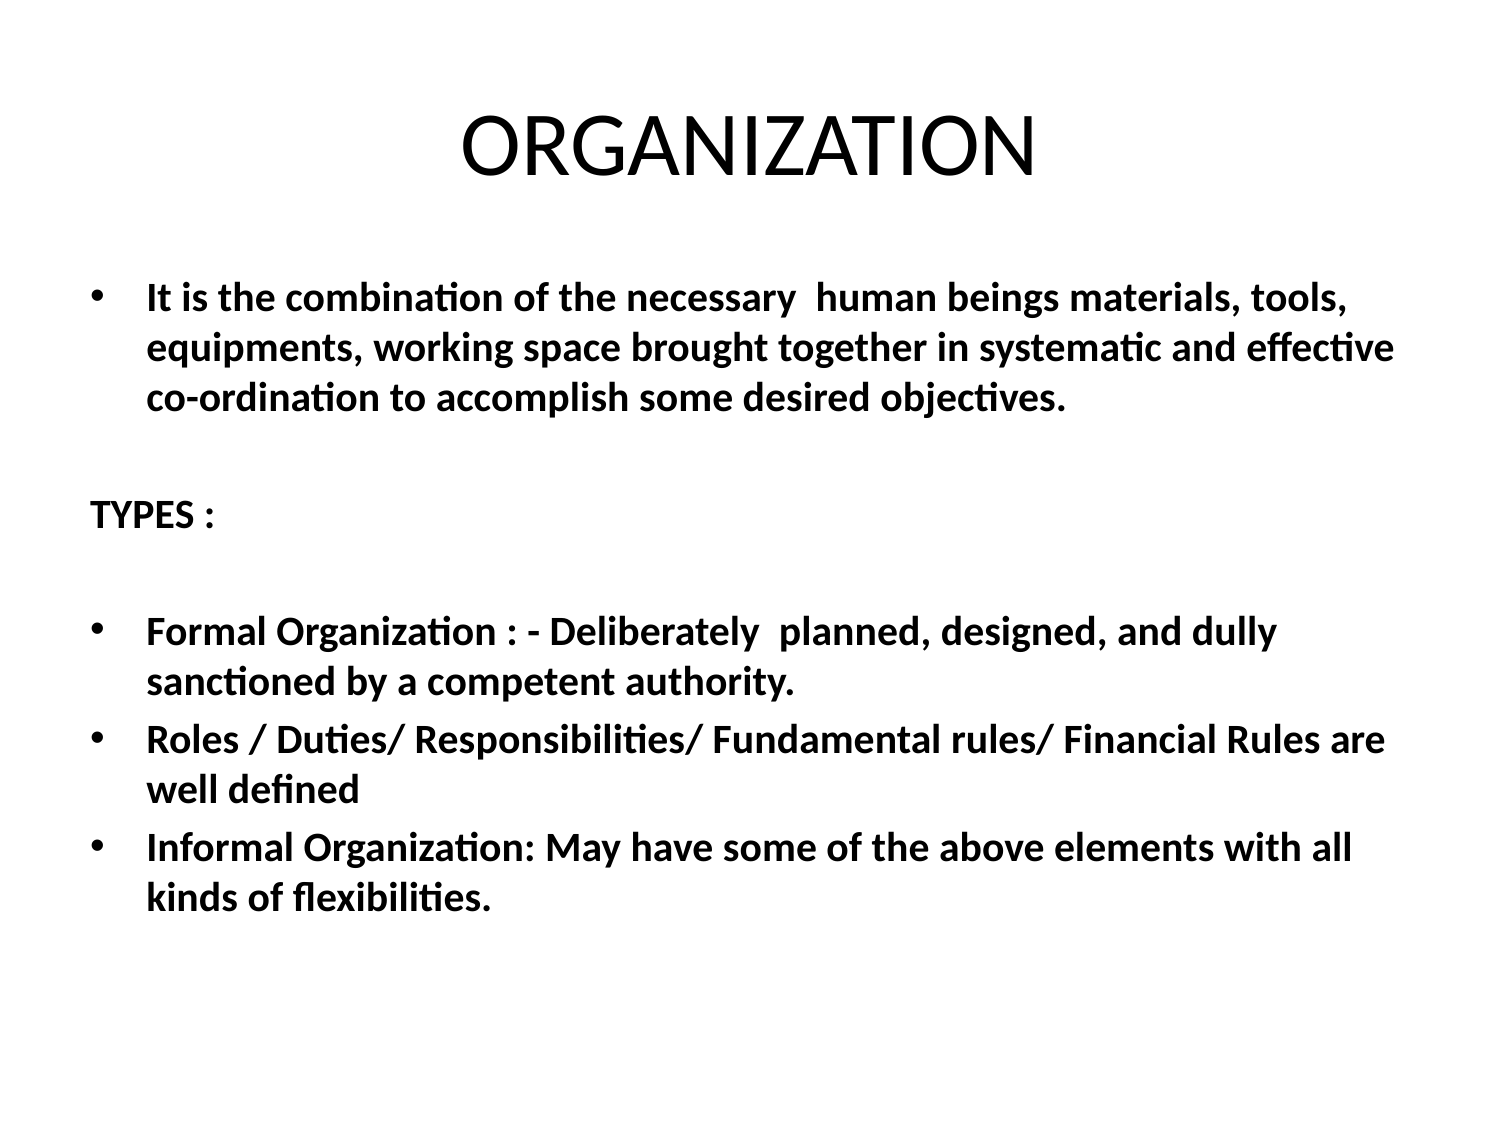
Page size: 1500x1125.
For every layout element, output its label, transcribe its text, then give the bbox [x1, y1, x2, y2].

list It is the combination of the necessary human beings materials, tools, equipments, working space brought together in systematic and effective co-ordination to accomplish some desired objectives. TYPES : Formal Organization : - Deliberately planned, designed, and dully sanctioned by a competent authority. Roles / Duties/ Responsibilities/ Fundamental rules/ Financial Rules are well defined Informal Organization: May have some of the above elements with all kinds of flexibilities. [75, 262, 1425, 1063]
title ORGANIZATION [75, 45, 1425, 233]
